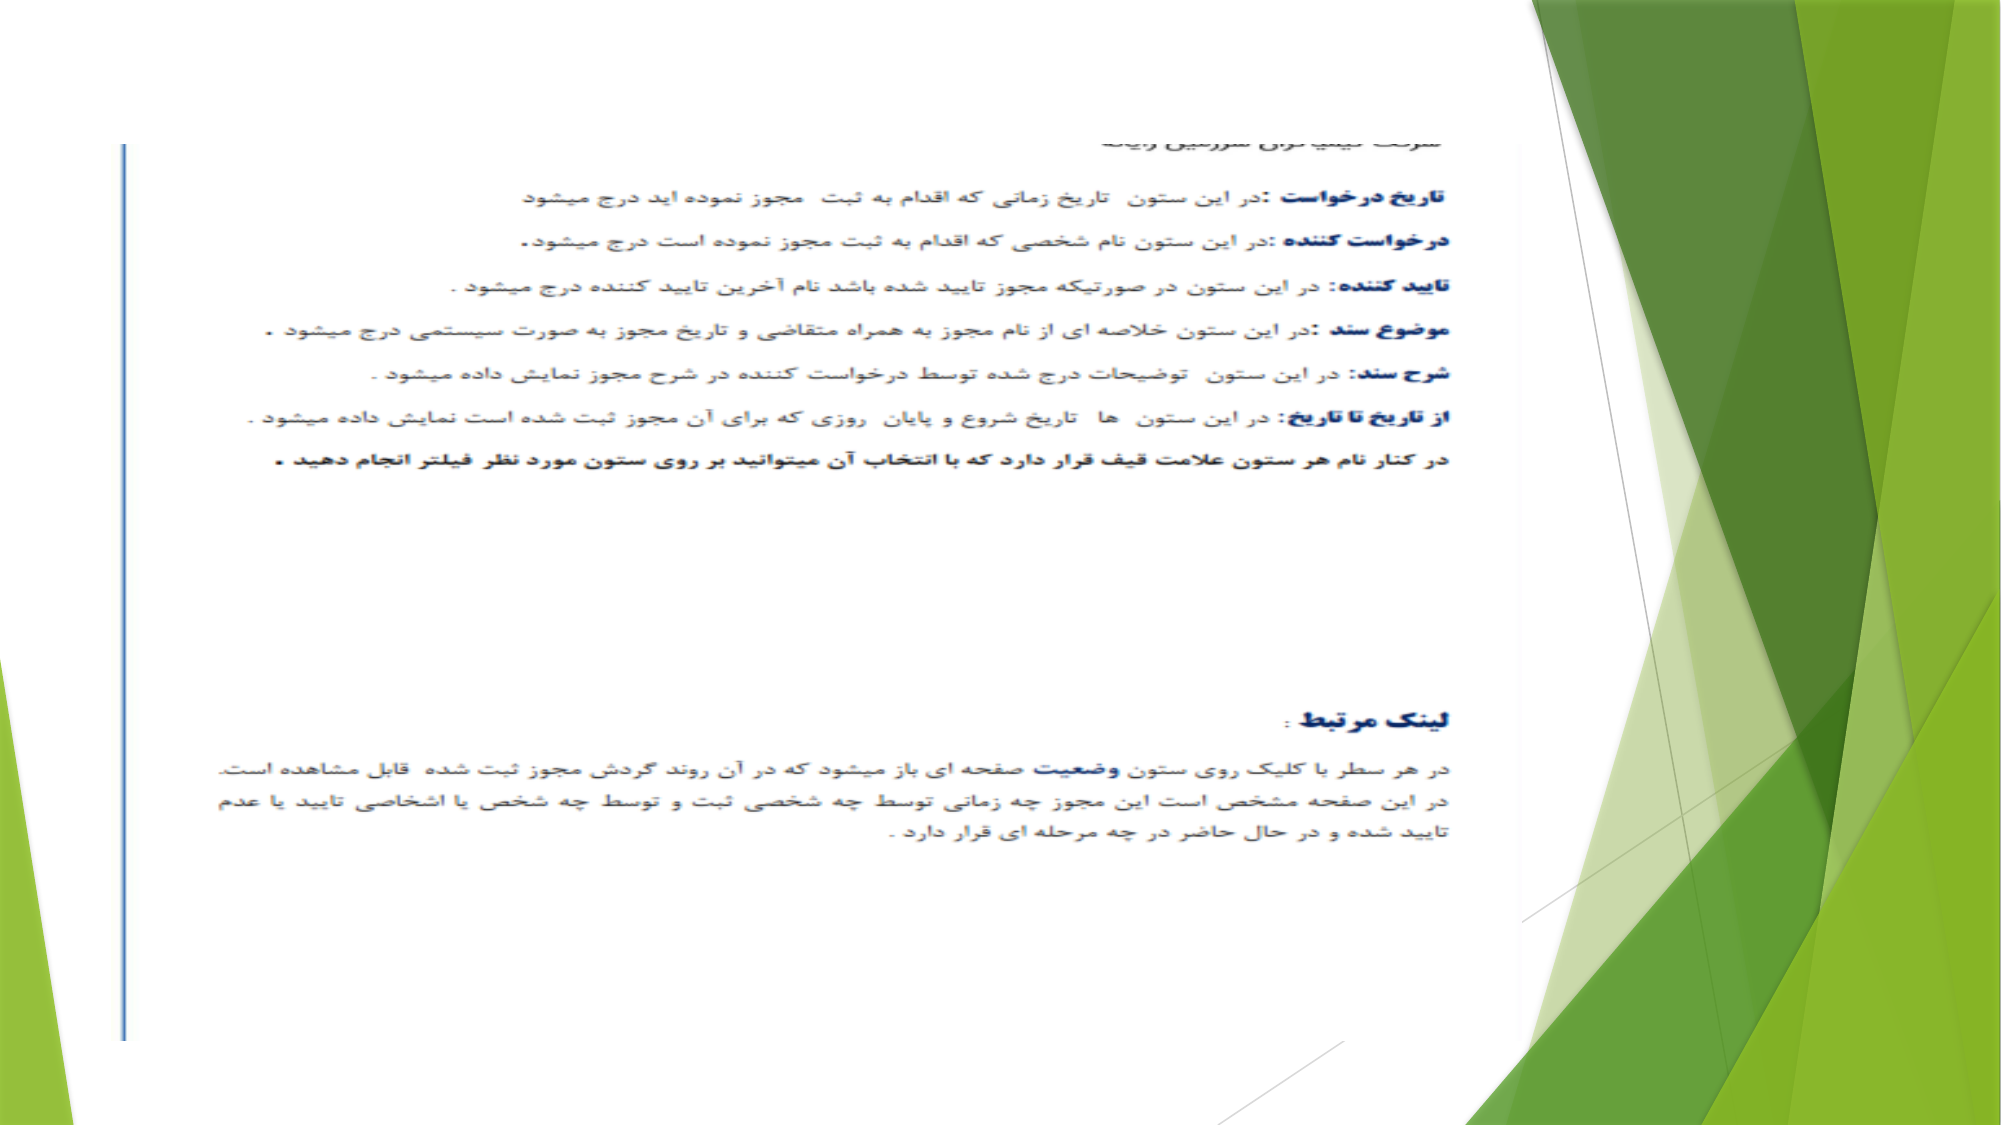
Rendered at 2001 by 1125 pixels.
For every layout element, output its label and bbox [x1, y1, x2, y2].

list [110, 144, 1522, 1041]
